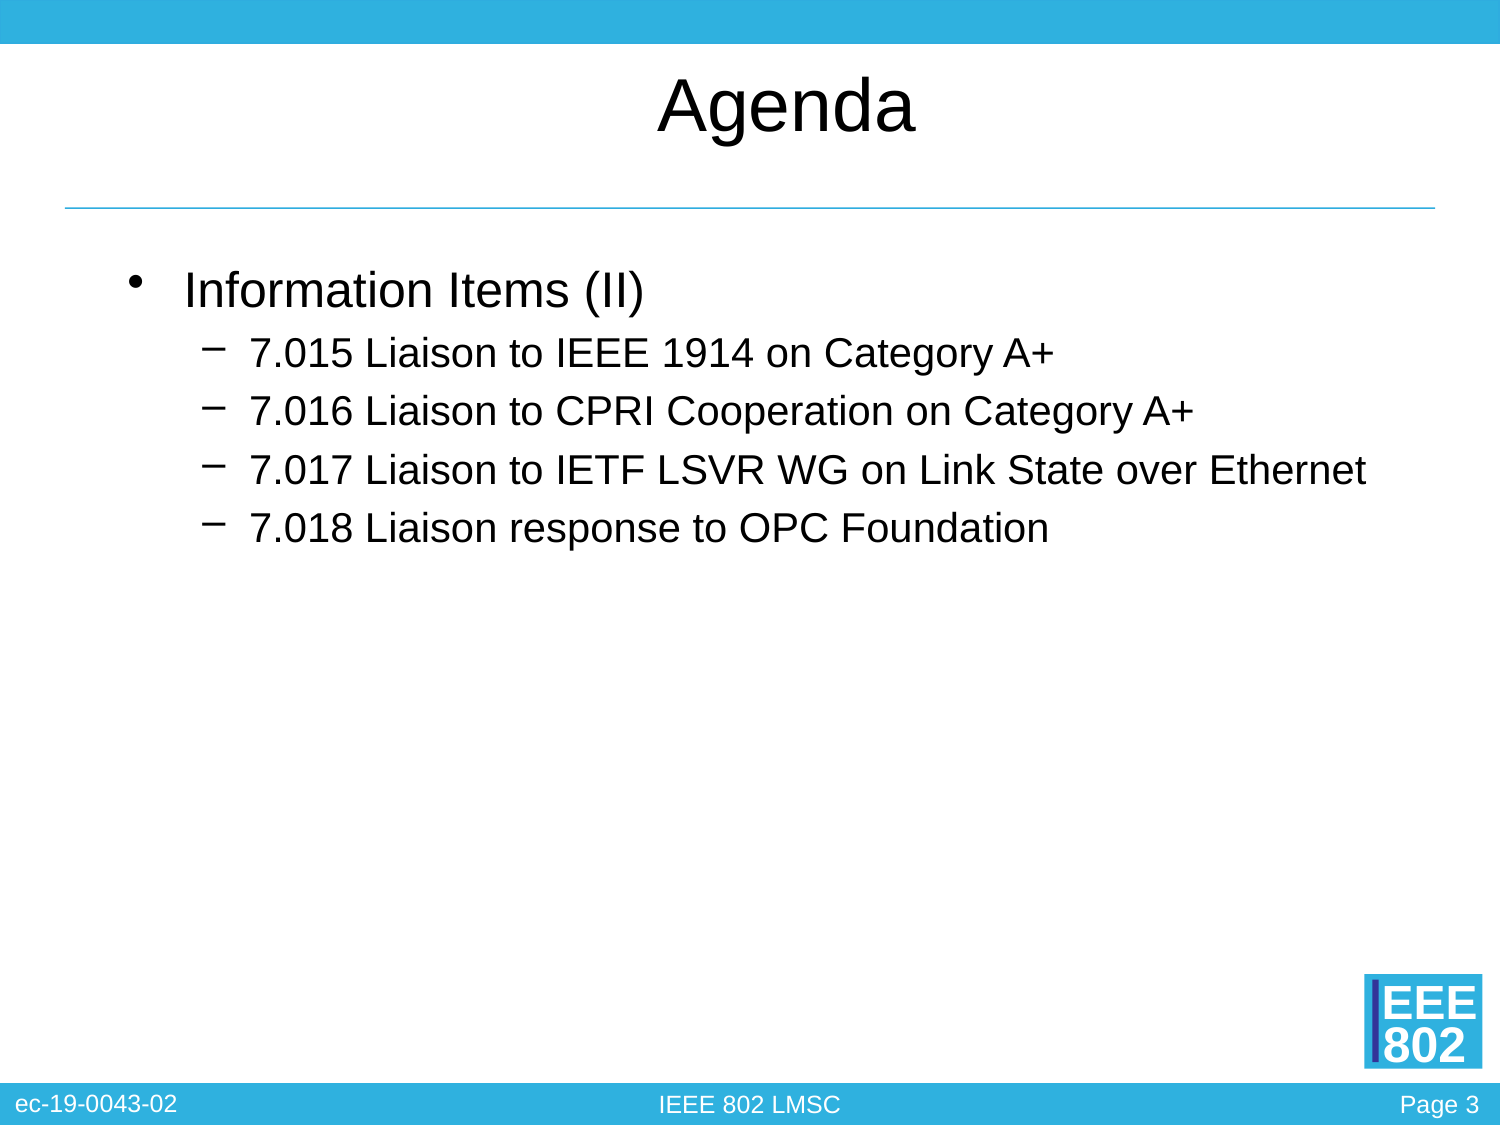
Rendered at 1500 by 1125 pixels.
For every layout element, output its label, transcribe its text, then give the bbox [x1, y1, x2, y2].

list Information Items (II) 7.015 Liaison to IEEE 1914 on Category A+ 7.016 Liaison to CPRI Cooperation on Category A+ 7.017 Liaison to IETF LSVR WG on Link State over Ethernet 7.018 Liaison response to OPC Foundation [112, 249, 1447, 1000]
title Agenda [159, 7, 1435, 195]
